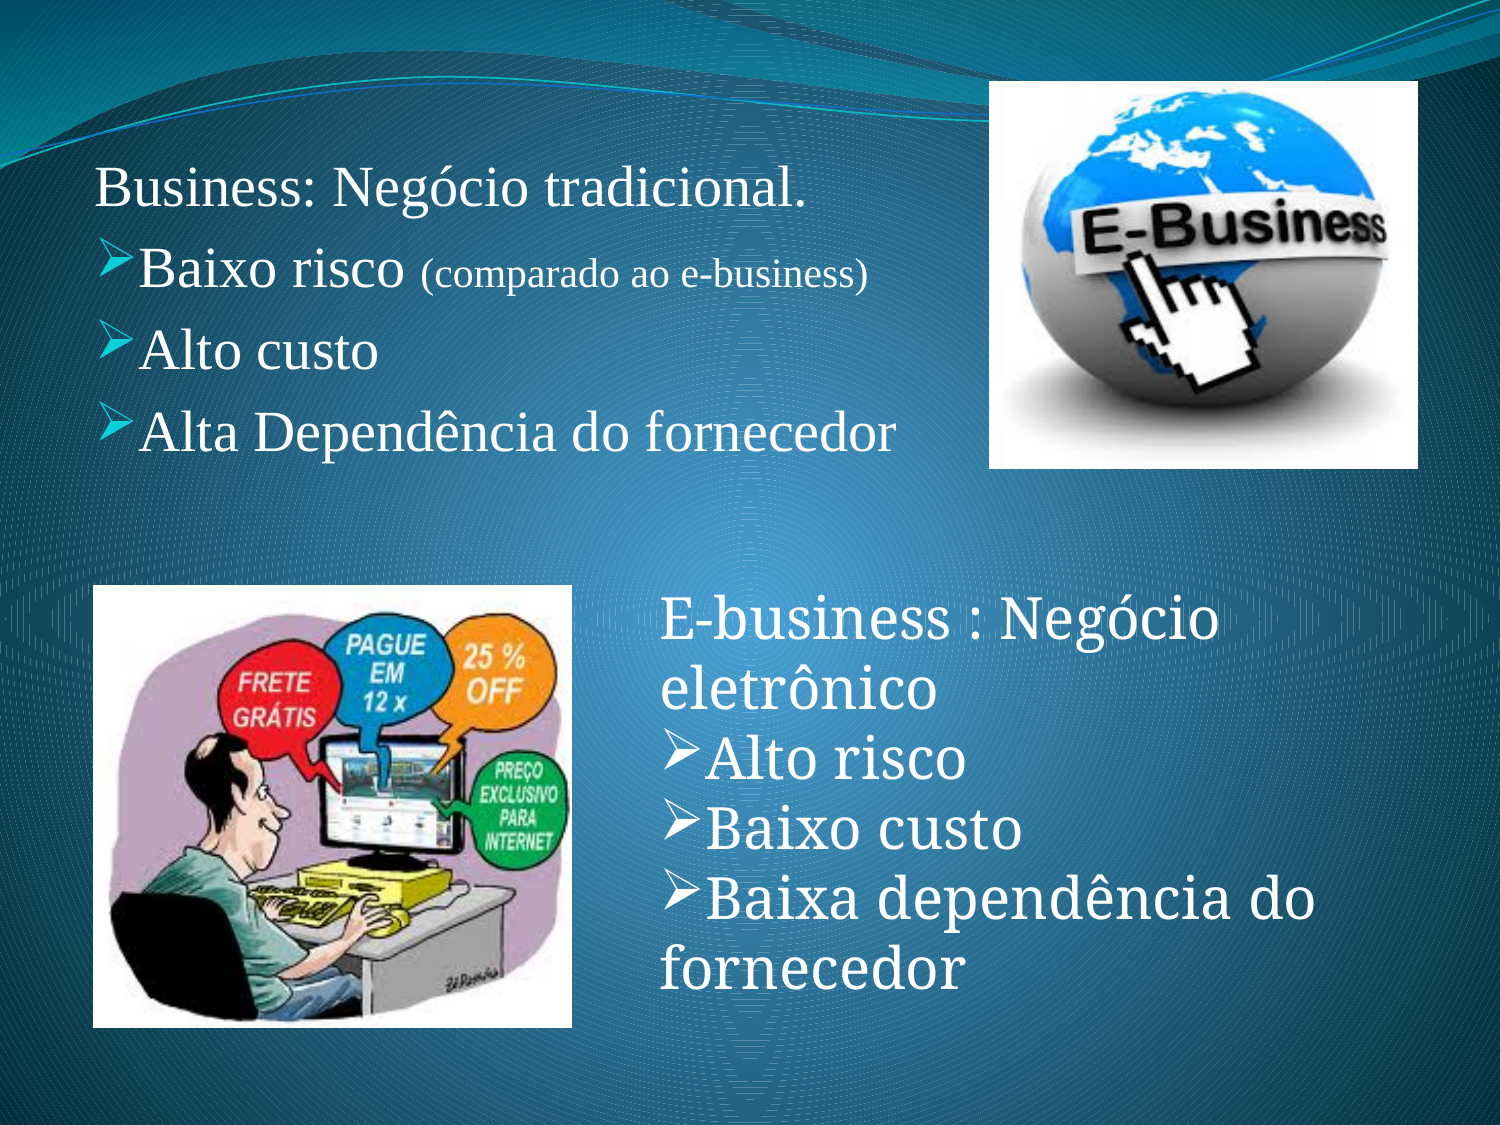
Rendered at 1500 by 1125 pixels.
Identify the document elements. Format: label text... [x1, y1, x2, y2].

picture [93, 585, 572, 1028]
list Business: Negócio tradicional. Baixo risco (comparado ao e-business) Alto custo Alta Dependência do fornecedor [86, 140, 938, 575]
text_box E-business : Negócio eletrônico Alto risco Baixo custo Baixa dependência do fornecedor [644, 574, 1500, 1054]
picture [989, 81, 1419, 469]
